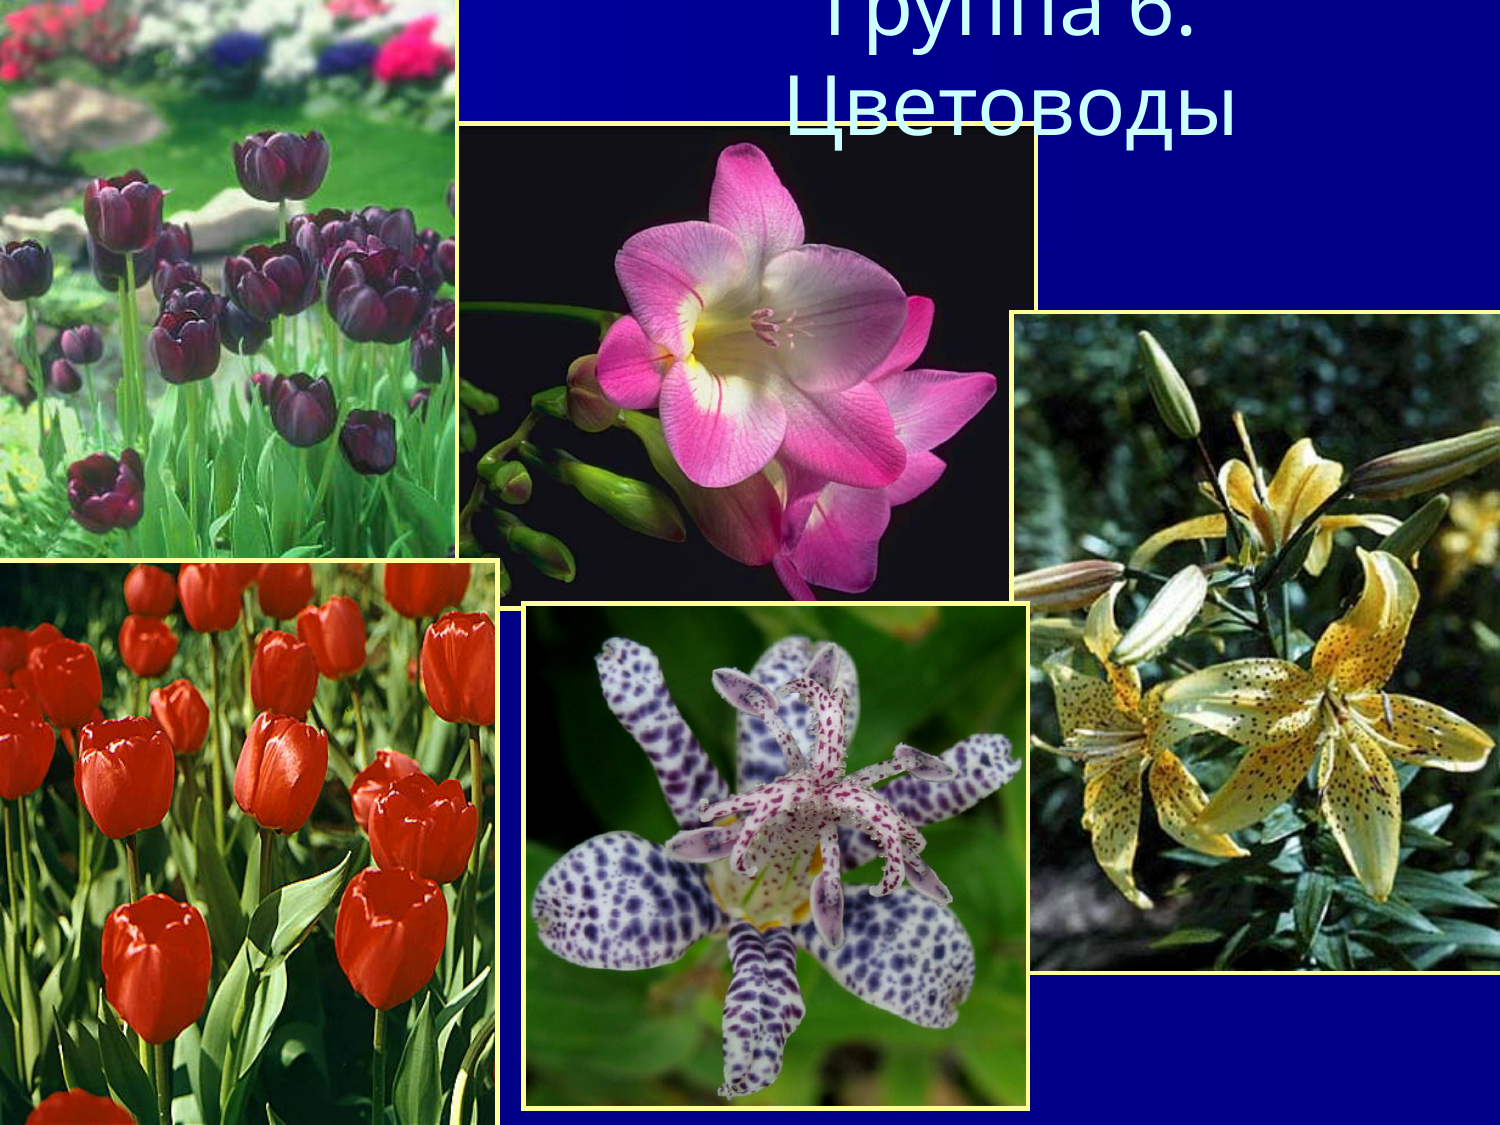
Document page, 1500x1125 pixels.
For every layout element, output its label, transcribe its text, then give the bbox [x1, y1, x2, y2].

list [0, 0, 455, 560]
picture [0, 125, 1500, 1125]
title Группа 6. Цветоводы [584, 0, 1437, 104]
